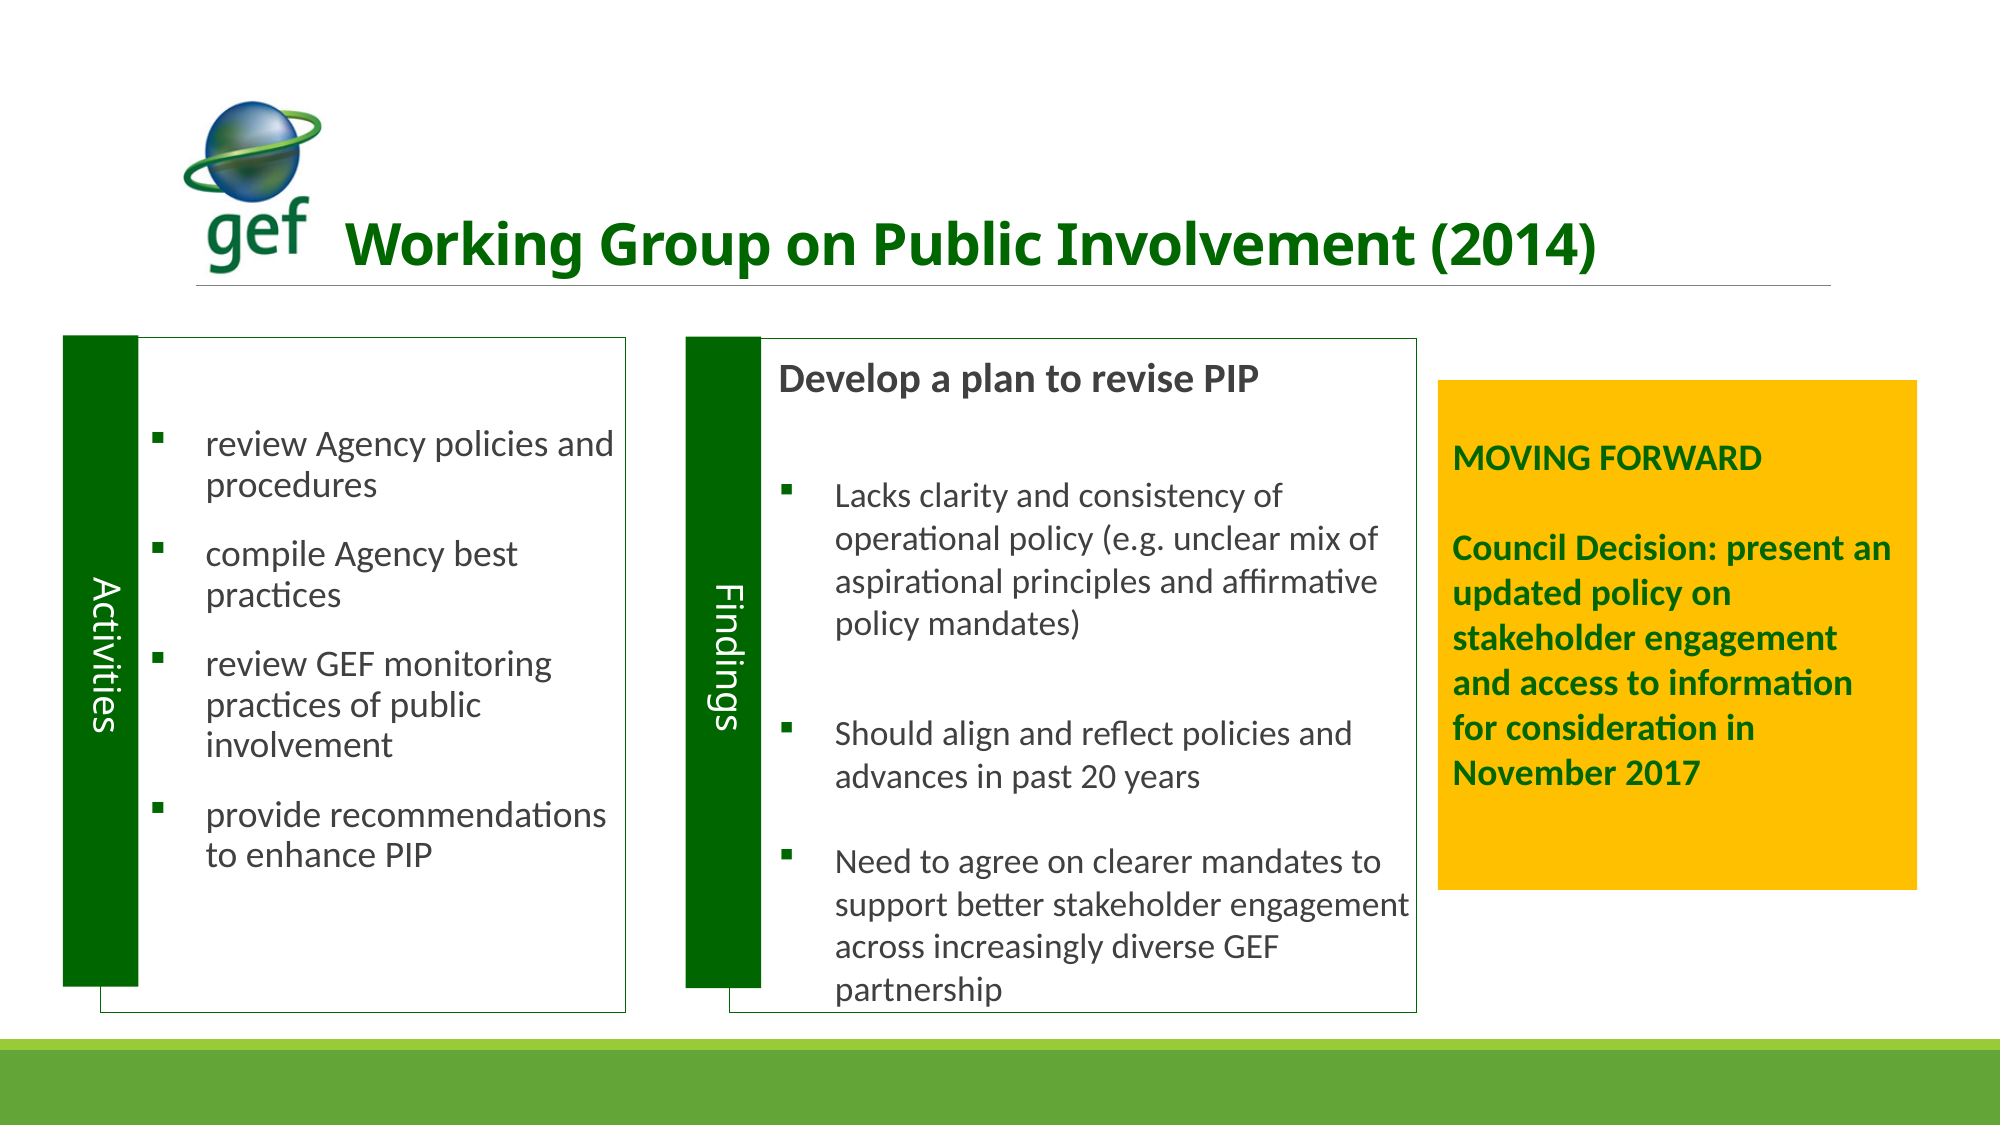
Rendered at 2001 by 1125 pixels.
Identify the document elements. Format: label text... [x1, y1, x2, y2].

list Develop a plan to revise PIP Lacks clarity and consistency of operational policy (e.g. unclear mix of aspirational principles and affirmative policy mandates) Should align and reflect policies and advances in past 20 years Need to agree on clearer mandates to support better stakeholder engagement across increasingly diverse GEF partnership [729, 338, 1417, 1013]
title Working Group on Public Involvement (2014) [180, 47, 1830, 285]
list review Agency policies and procedures compile Agency best practices review GEF monitoring practices of public involvement provide recommendations to enhance PIP [100, 337, 626, 1013]
text_box MOVING FORWARD Council Decision: present an updated policy on stakeholder engagement and access to information for consideration in November 2017 [1437, 380, 1918, 890]
text_box Activities [62, 335, 139, 987]
picture [179, 96, 326, 278]
text_box Findings [685, 336, 762, 989]
